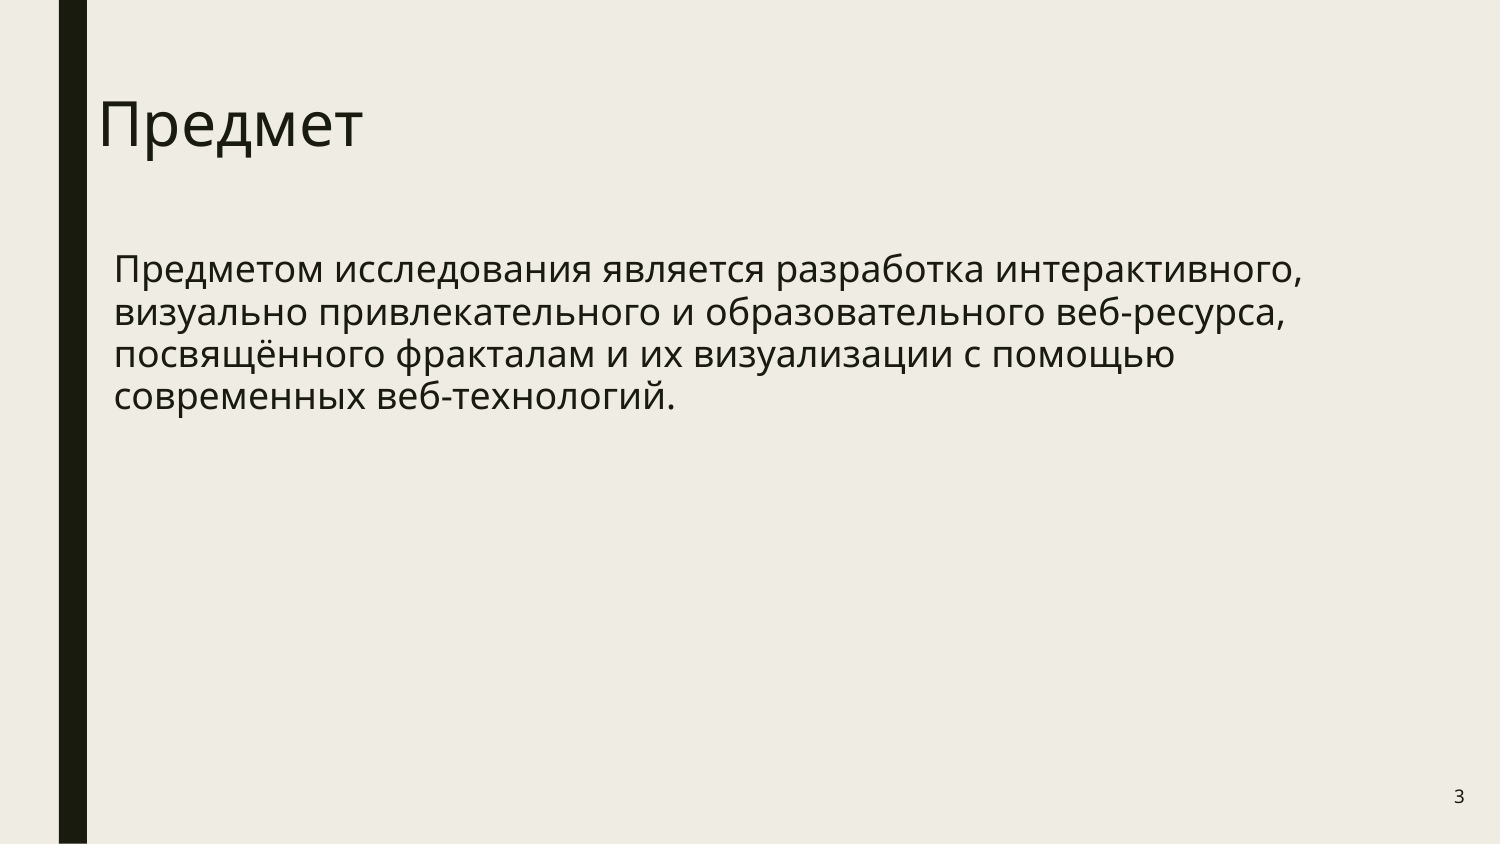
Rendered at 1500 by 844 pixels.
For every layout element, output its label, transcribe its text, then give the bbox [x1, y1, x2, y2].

slide_number 3 [1389, 764, 1480, 830]
list Предметом исследования является разработка интерактивного, визуально привлекательного и образовательного веб-ресурса, посвящённого фракталам и их визуализации с помощью современных веб-технологий. [98, 234, 1449, 656]
title Предмет [82, 78, 1480, 172]
